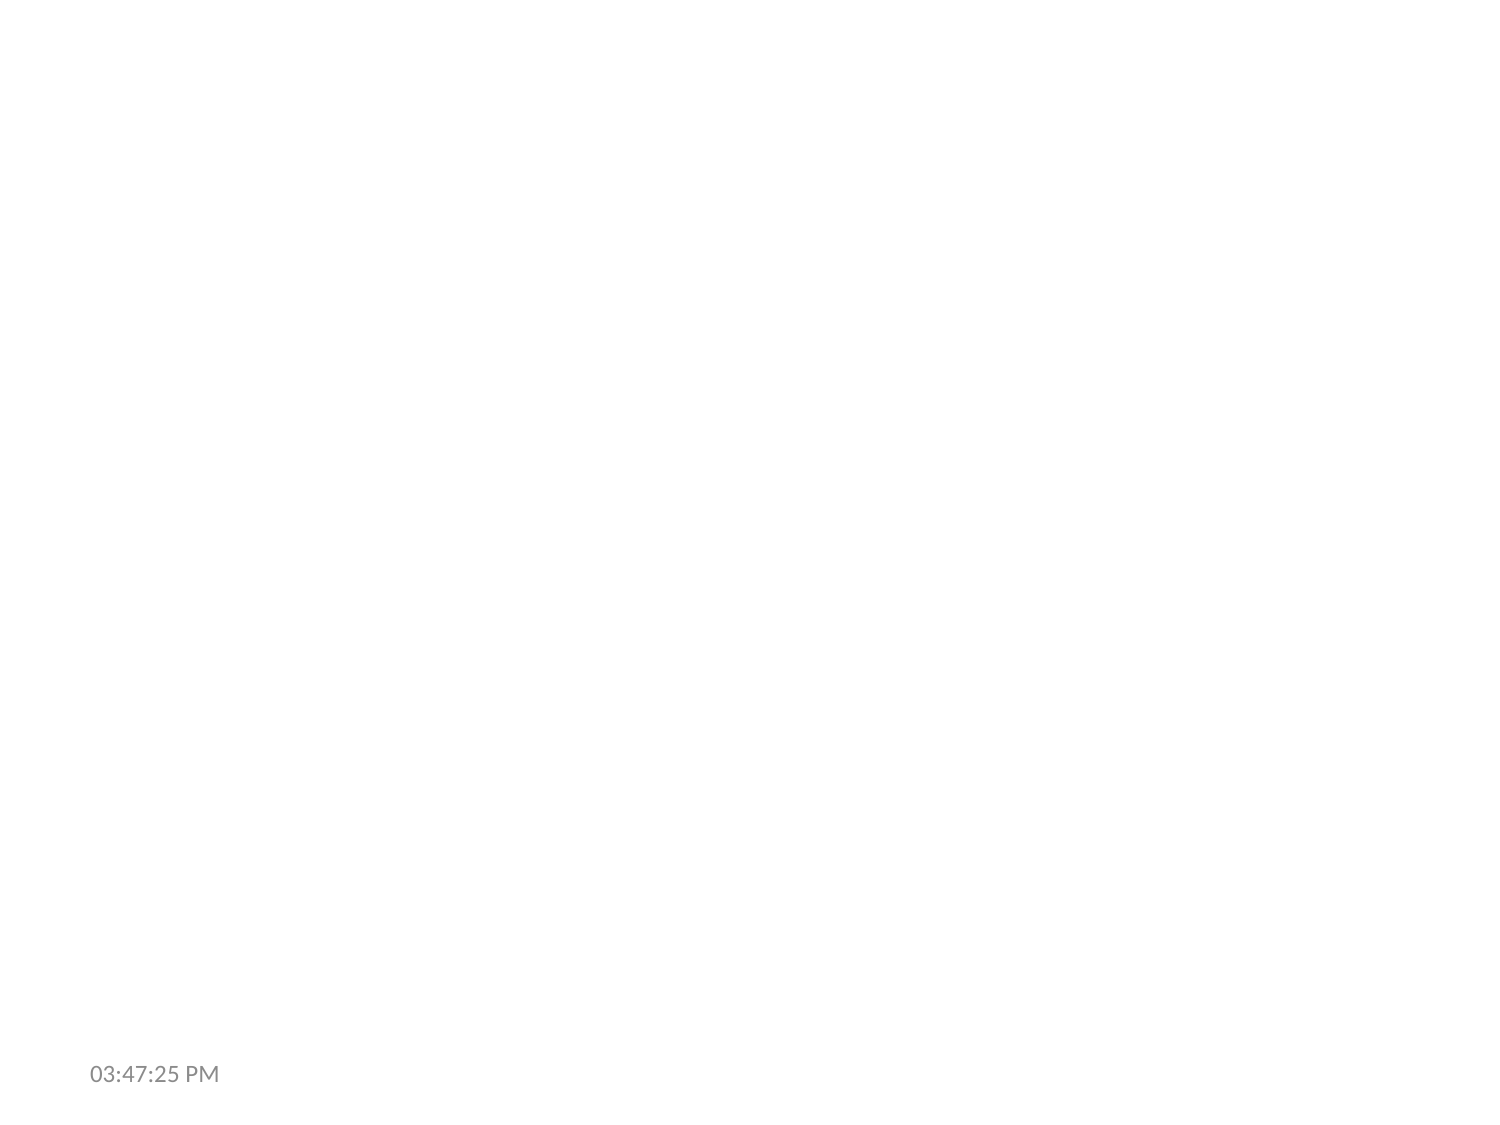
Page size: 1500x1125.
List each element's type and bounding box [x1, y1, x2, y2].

slide_number [75, 1042, 425, 1103]
